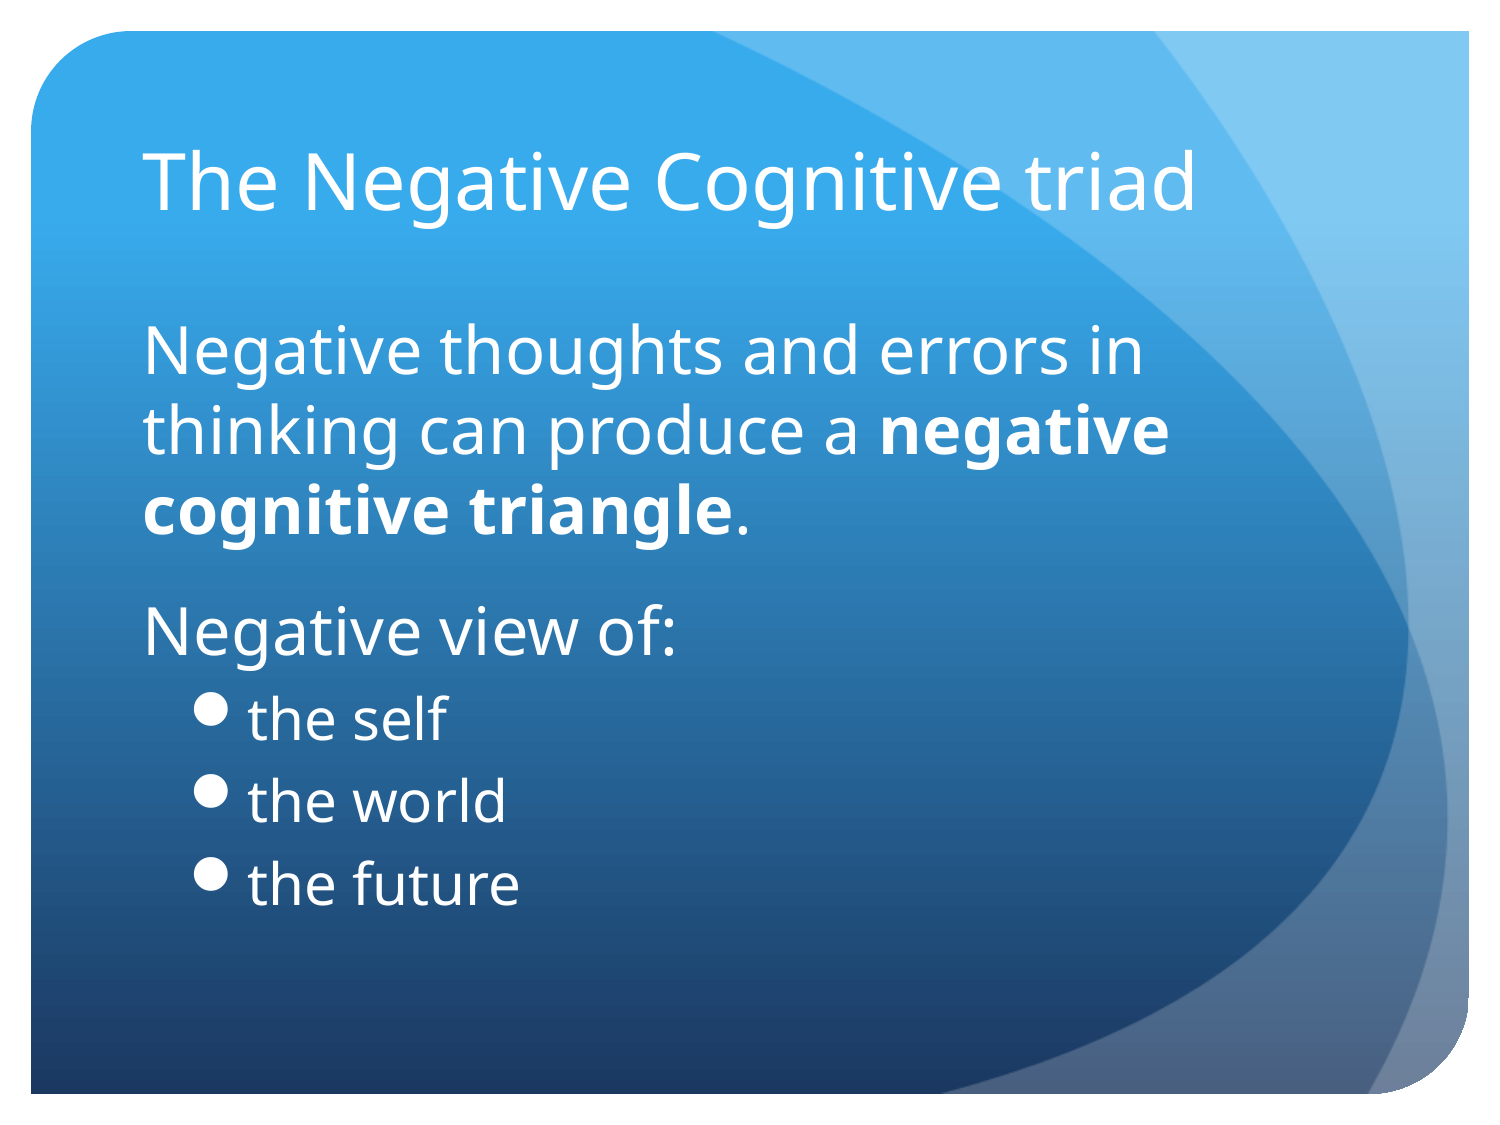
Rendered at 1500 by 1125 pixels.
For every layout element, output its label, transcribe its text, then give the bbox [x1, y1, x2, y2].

list Negative thoughts and errors in thinking can produce a negative cognitive triangle. Negative view of: the self the world the future [127, 299, 1372, 991]
picture [24, 30, 1473, 1094]
title The Negative Cognitive triad [127, 62, 1372, 234]
